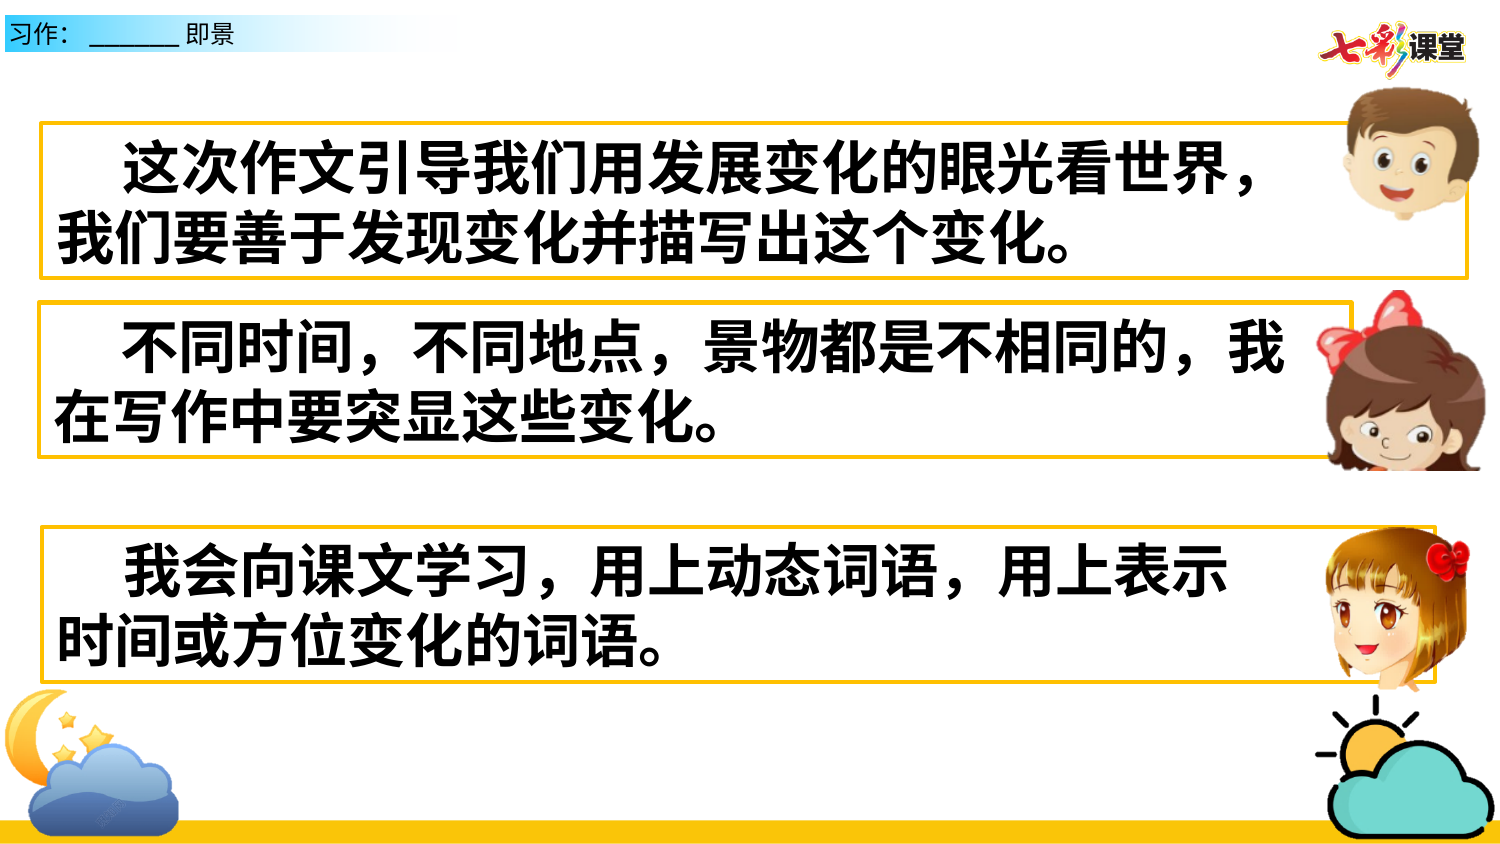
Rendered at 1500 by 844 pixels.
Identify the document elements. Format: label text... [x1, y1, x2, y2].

picture [1278, 526, 1500, 844]
text_box 我会向课文学习，用上动态词语，用上表示 时间或方位变化的词语。 [40, 525, 1320, 684]
text_box 这次作文引导我们用发展变化的眼光看世界， 我们要善于发现变化并描写出这个变化。 [39, 121, 1297, 280]
text_box 不同时间，不同地点，景物都是不相同的，我在写作中要突显这些变化。 [37, 300, 1301, 459]
picture [1302, 20, 1500, 472]
picture [0, 686, 185, 844]
